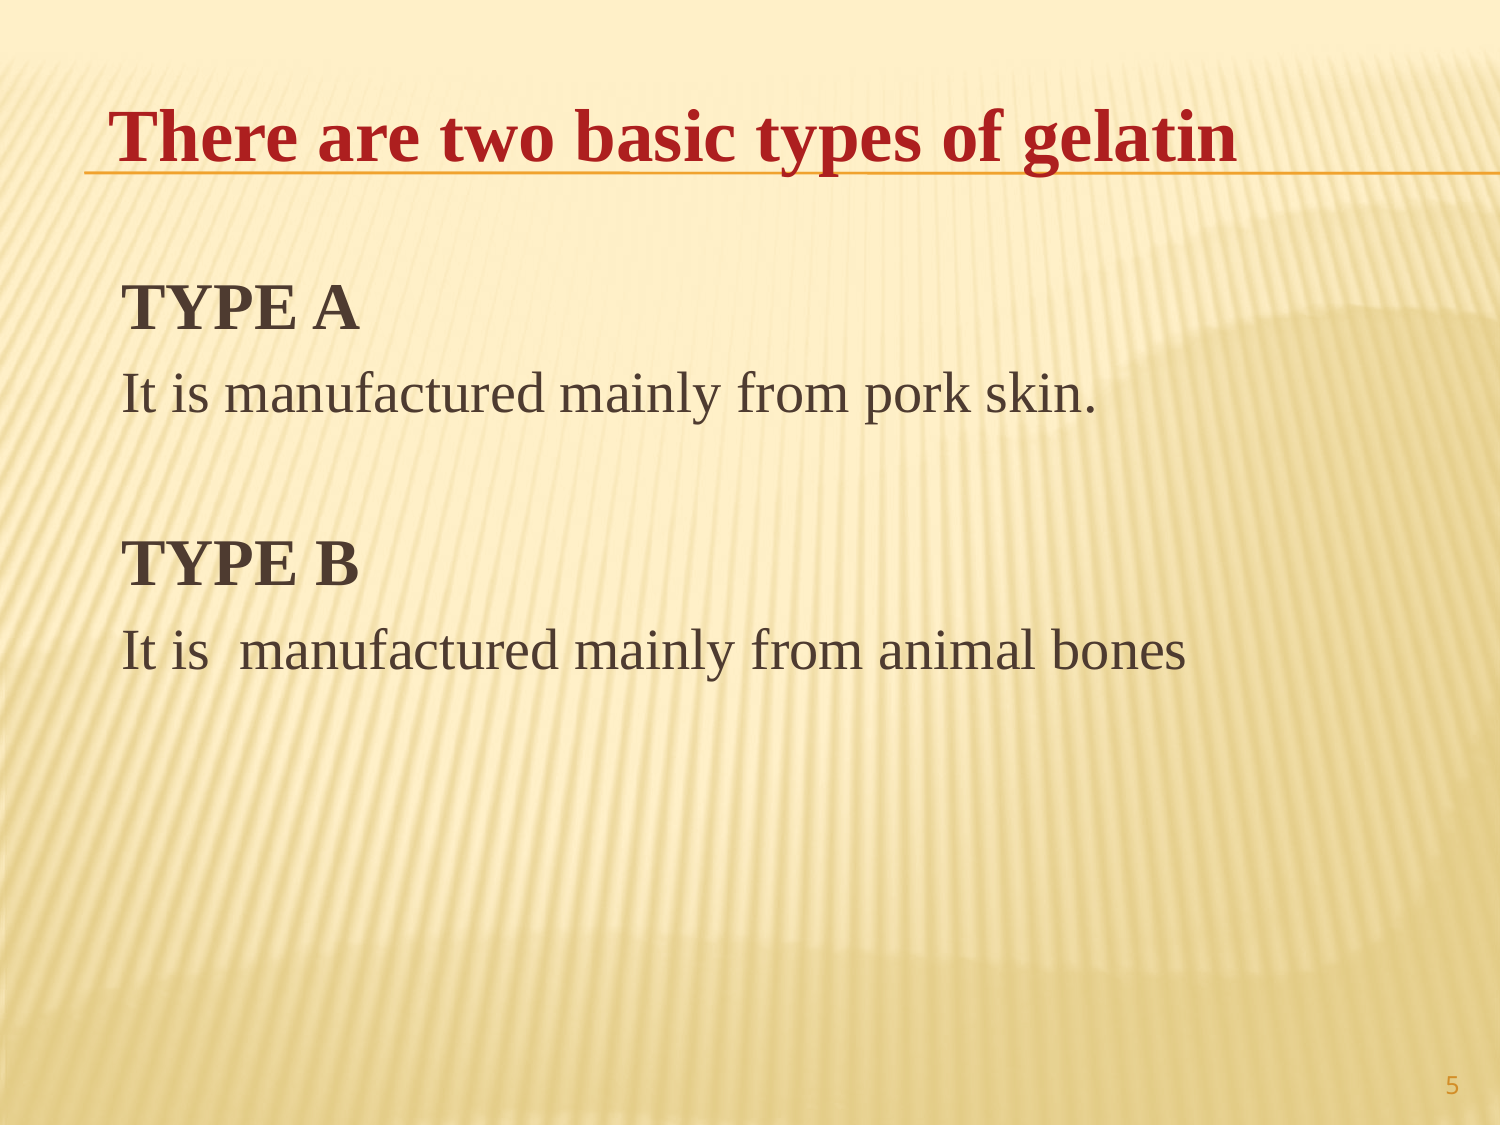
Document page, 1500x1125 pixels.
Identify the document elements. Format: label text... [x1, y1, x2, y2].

title There are two basic types of gelatin [75, 62, 1500, 200]
list TYPE A It is manufactured mainly from pork skin. TYPE B It is manufactured mainly from animal bones [50, 254, 1475, 998]
slide_number 5 [1350, 1061, 1475, 1103]
